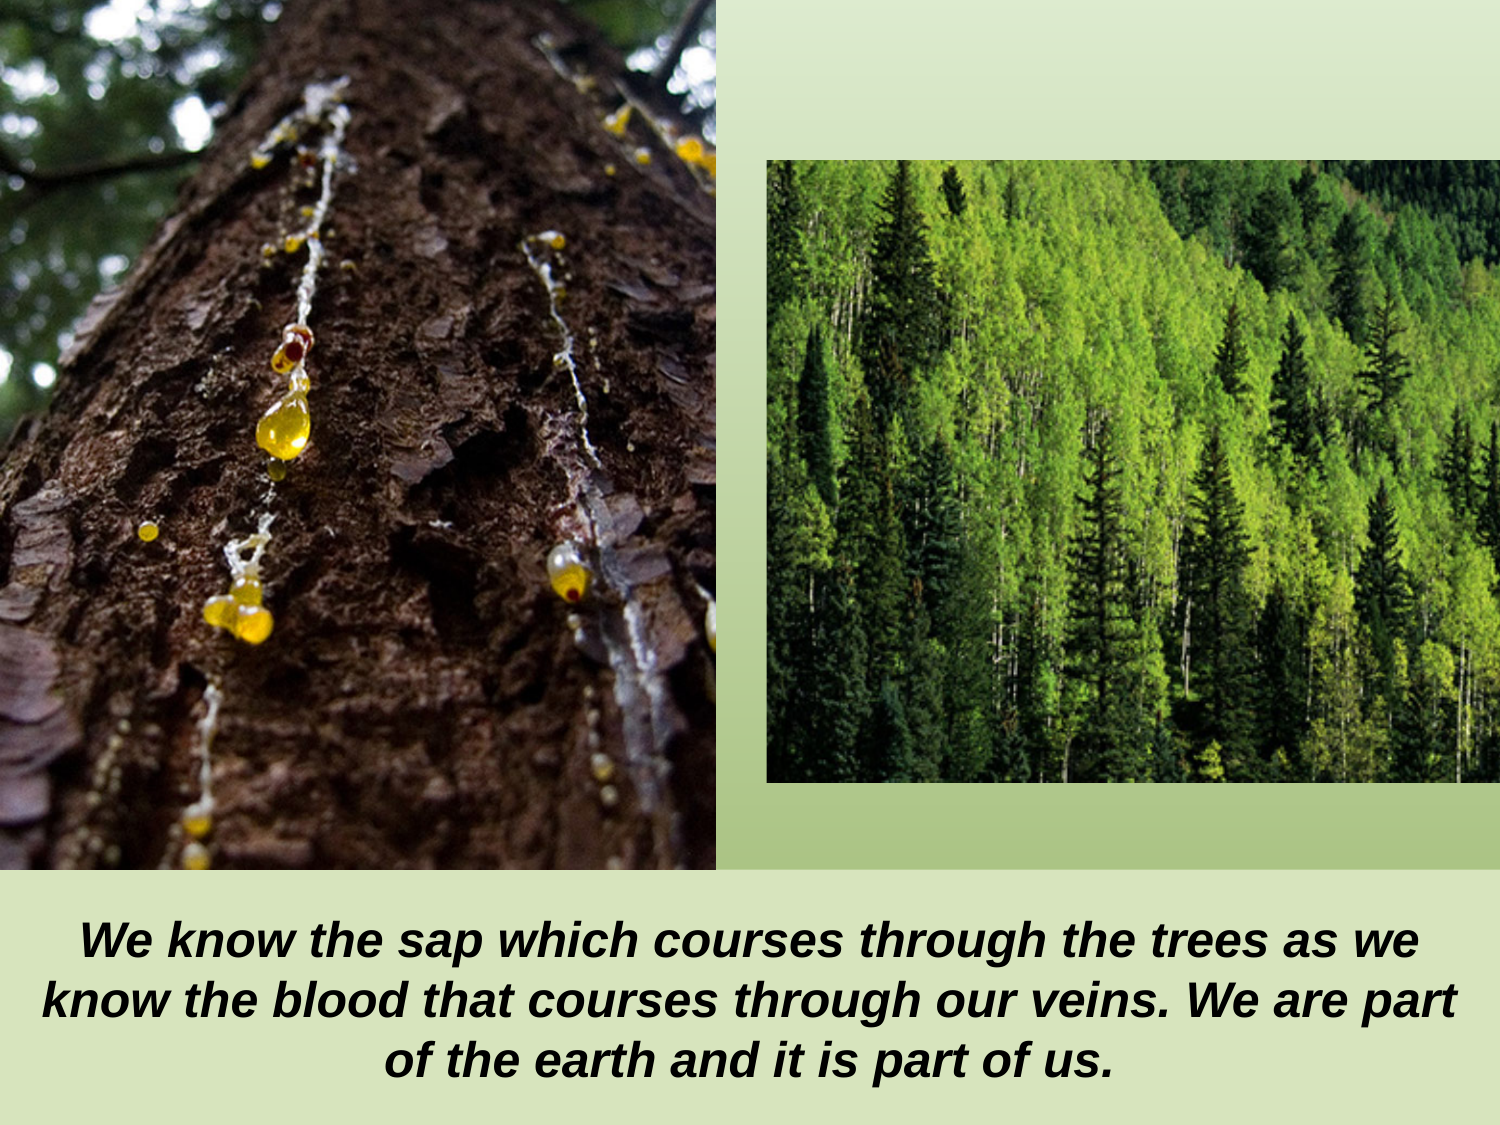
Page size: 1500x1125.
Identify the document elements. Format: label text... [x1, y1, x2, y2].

picture [0, 0, 717, 870]
title We know the sap which courses through the trees as we know the blood that courses through our veins. We are part of the earth and it is part of us. [0, 869, 1500, 1125]
picture [766, 160, 1500, 784]
